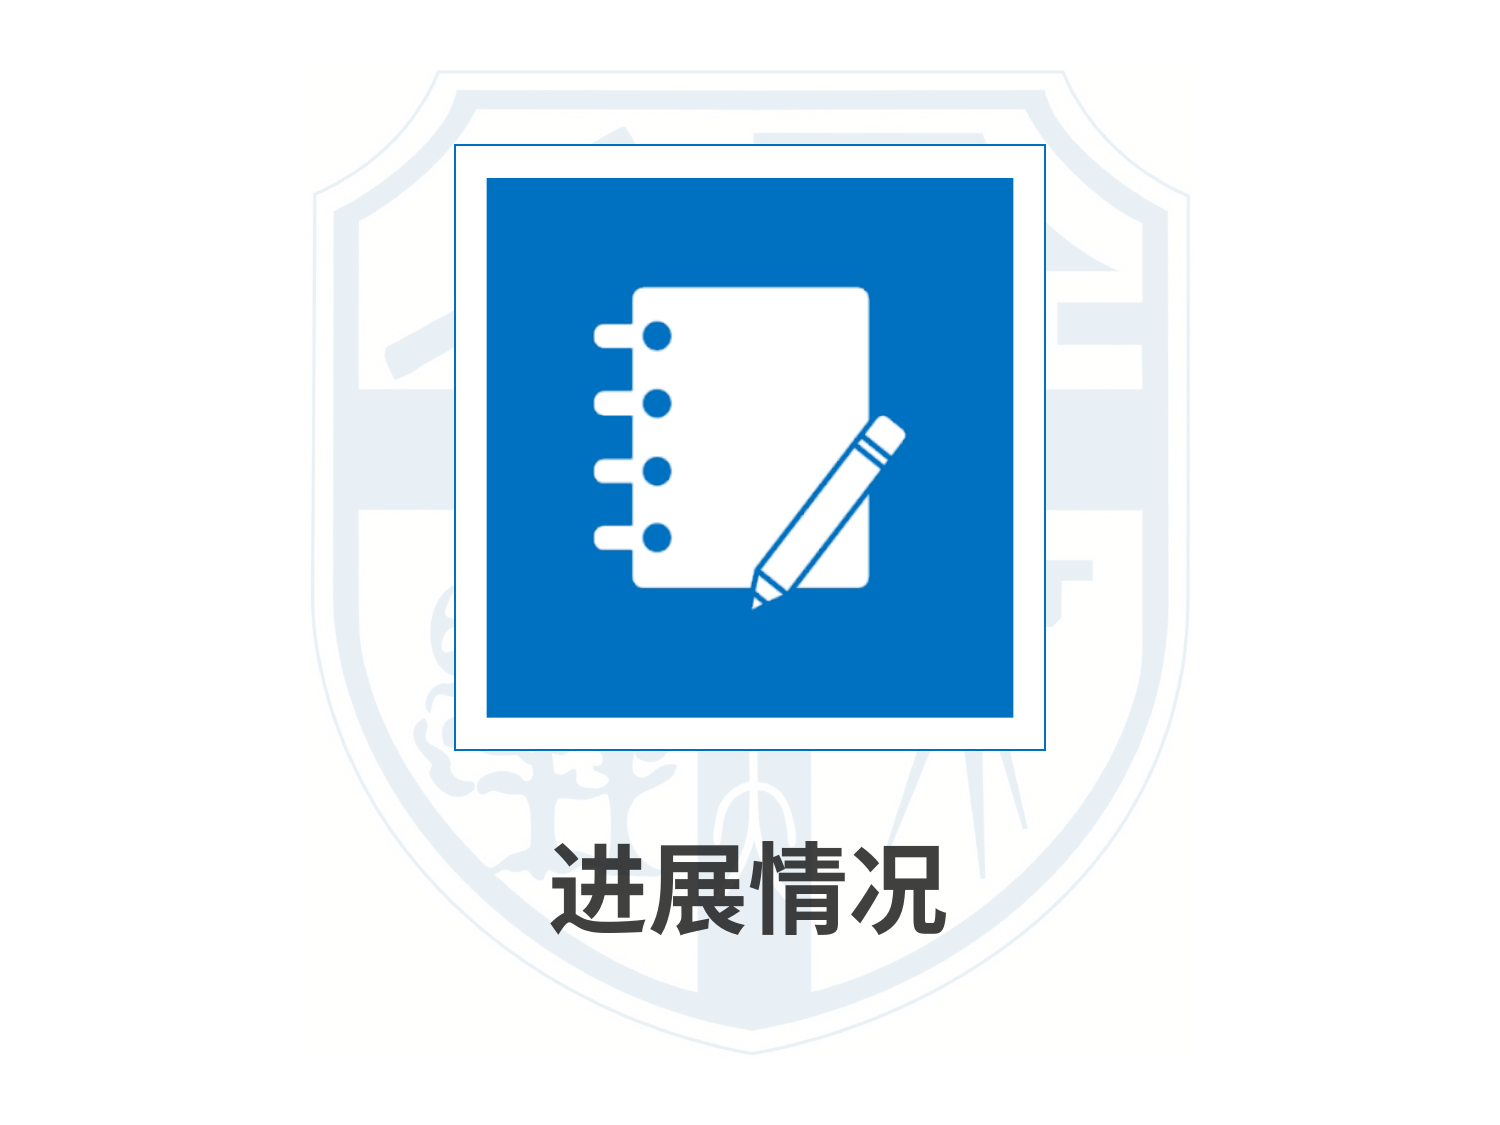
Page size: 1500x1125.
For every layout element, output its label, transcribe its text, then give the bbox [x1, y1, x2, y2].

text_box 进展情况 [533, 819, 965, 955]
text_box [454, 145, 1046, 751]
